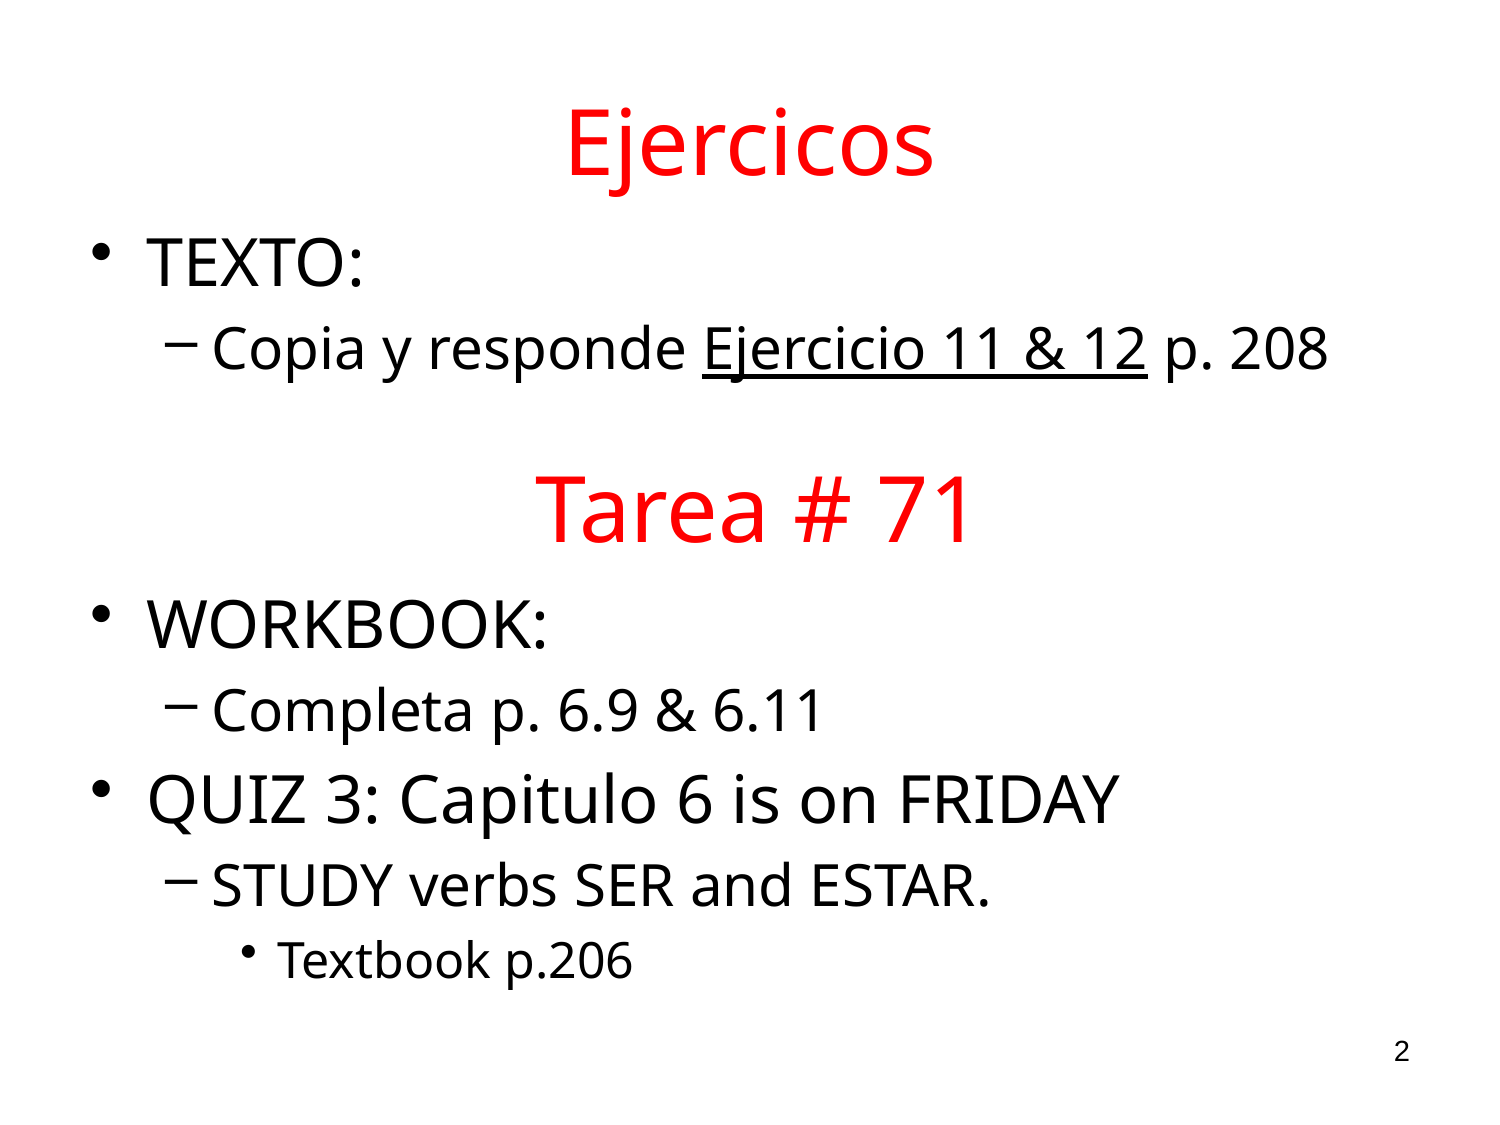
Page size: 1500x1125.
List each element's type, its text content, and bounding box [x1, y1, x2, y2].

title Ejercicos [75, 45, 1425, 212]
text_box Tarea # 71 [84, 412, 1434, 600]
list TEXTO: Copia y responde Ejercicio 11 & 12 p. 208 WORKBOOK: Completa p. 6.9 & 6.11 QUIZ 3: Capitulo 6 is on FRIDAY STUDY verbs SER and ESTAR. Textbook p.206 [75, 212, 1425, 955]
slide_number 2 [1074, 1024, 1425, 1103]
